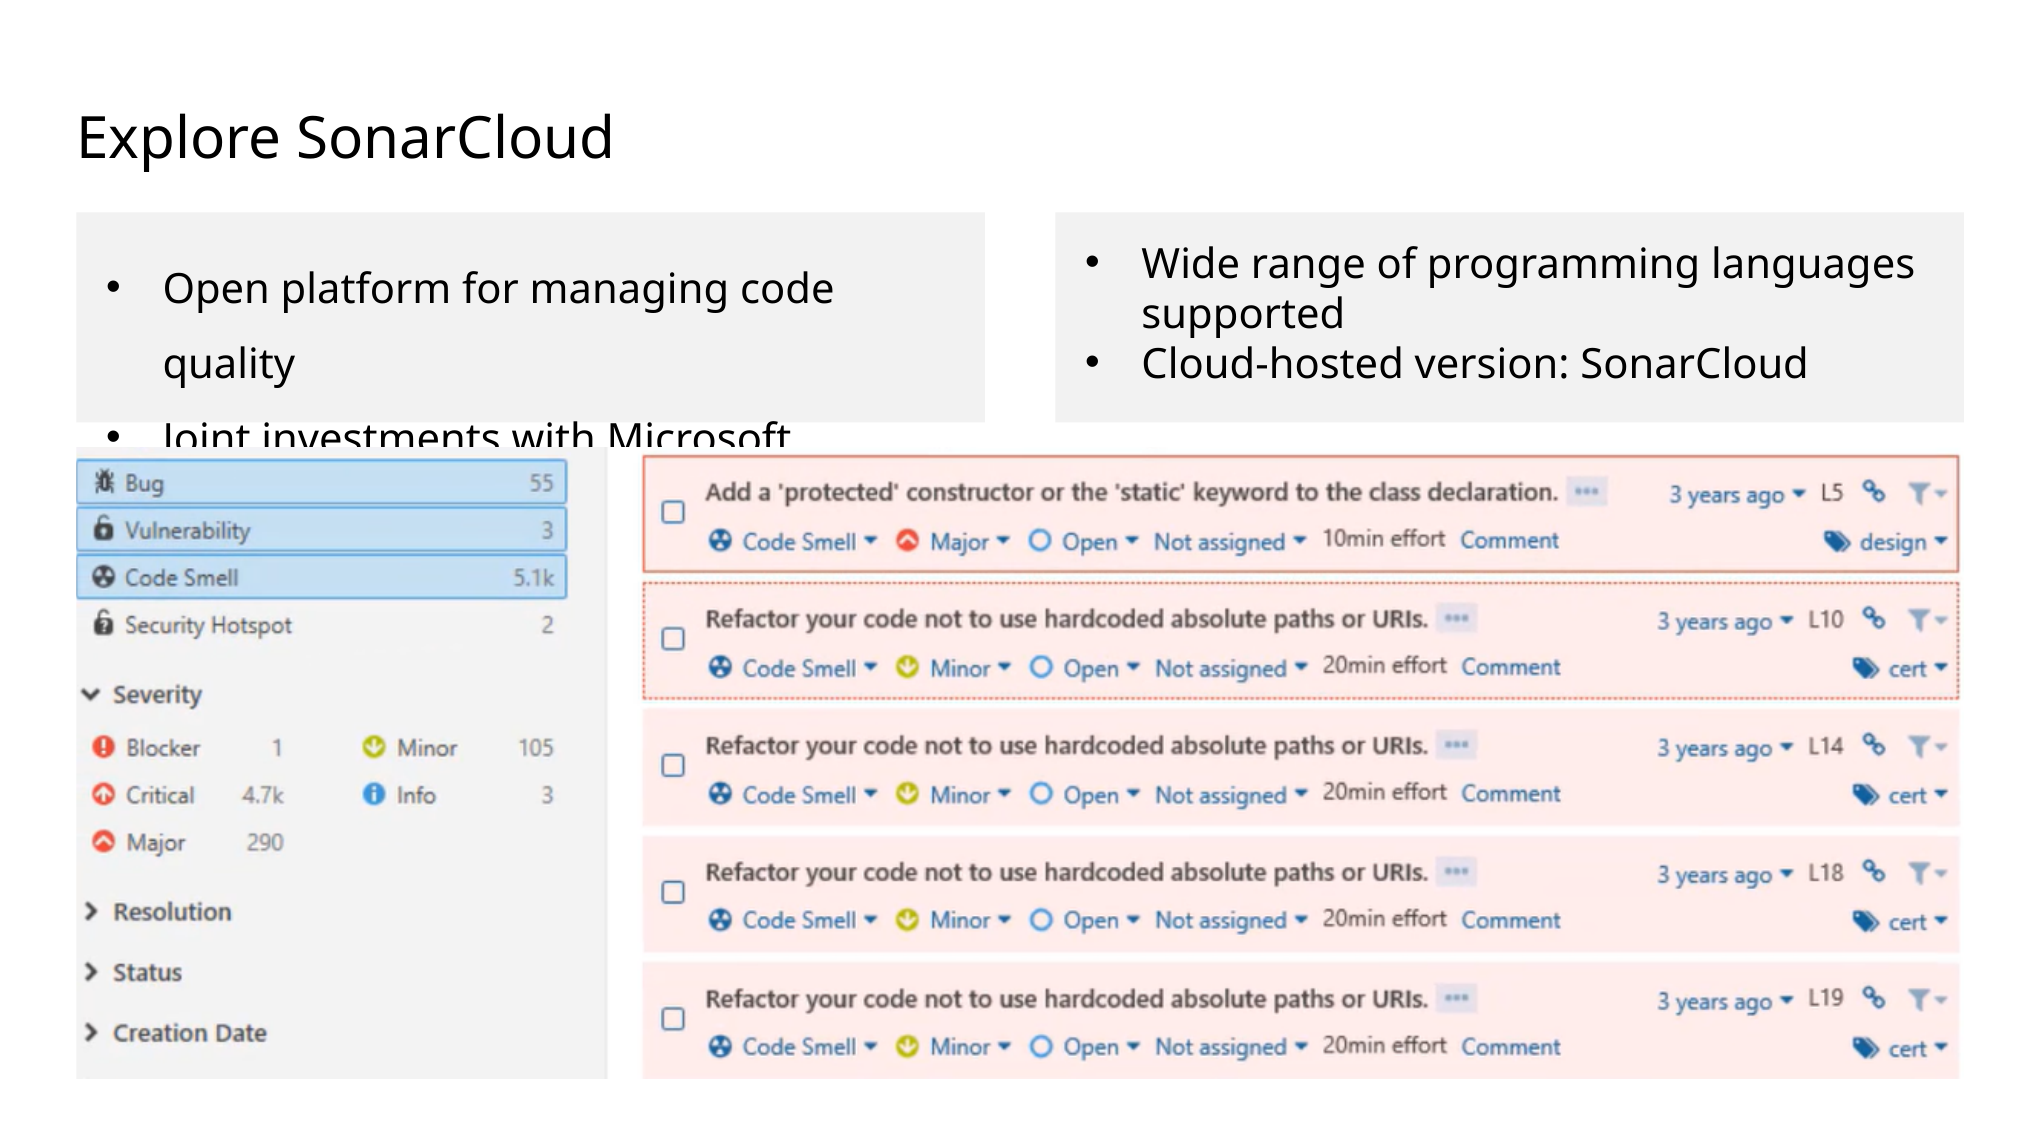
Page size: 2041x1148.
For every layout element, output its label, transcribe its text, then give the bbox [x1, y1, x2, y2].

text_box Wide range of programming languages supported Cloud-hosted version: SonarCloud [1054, 212, 1965, 423]
title Explore SonarCloud [76, 103, 1969, 172]
picture [75, 447, 1964, 1080]
text_box Open platform for managing code quality Joint investments with Microsoft [76, 212, 986, 423]
